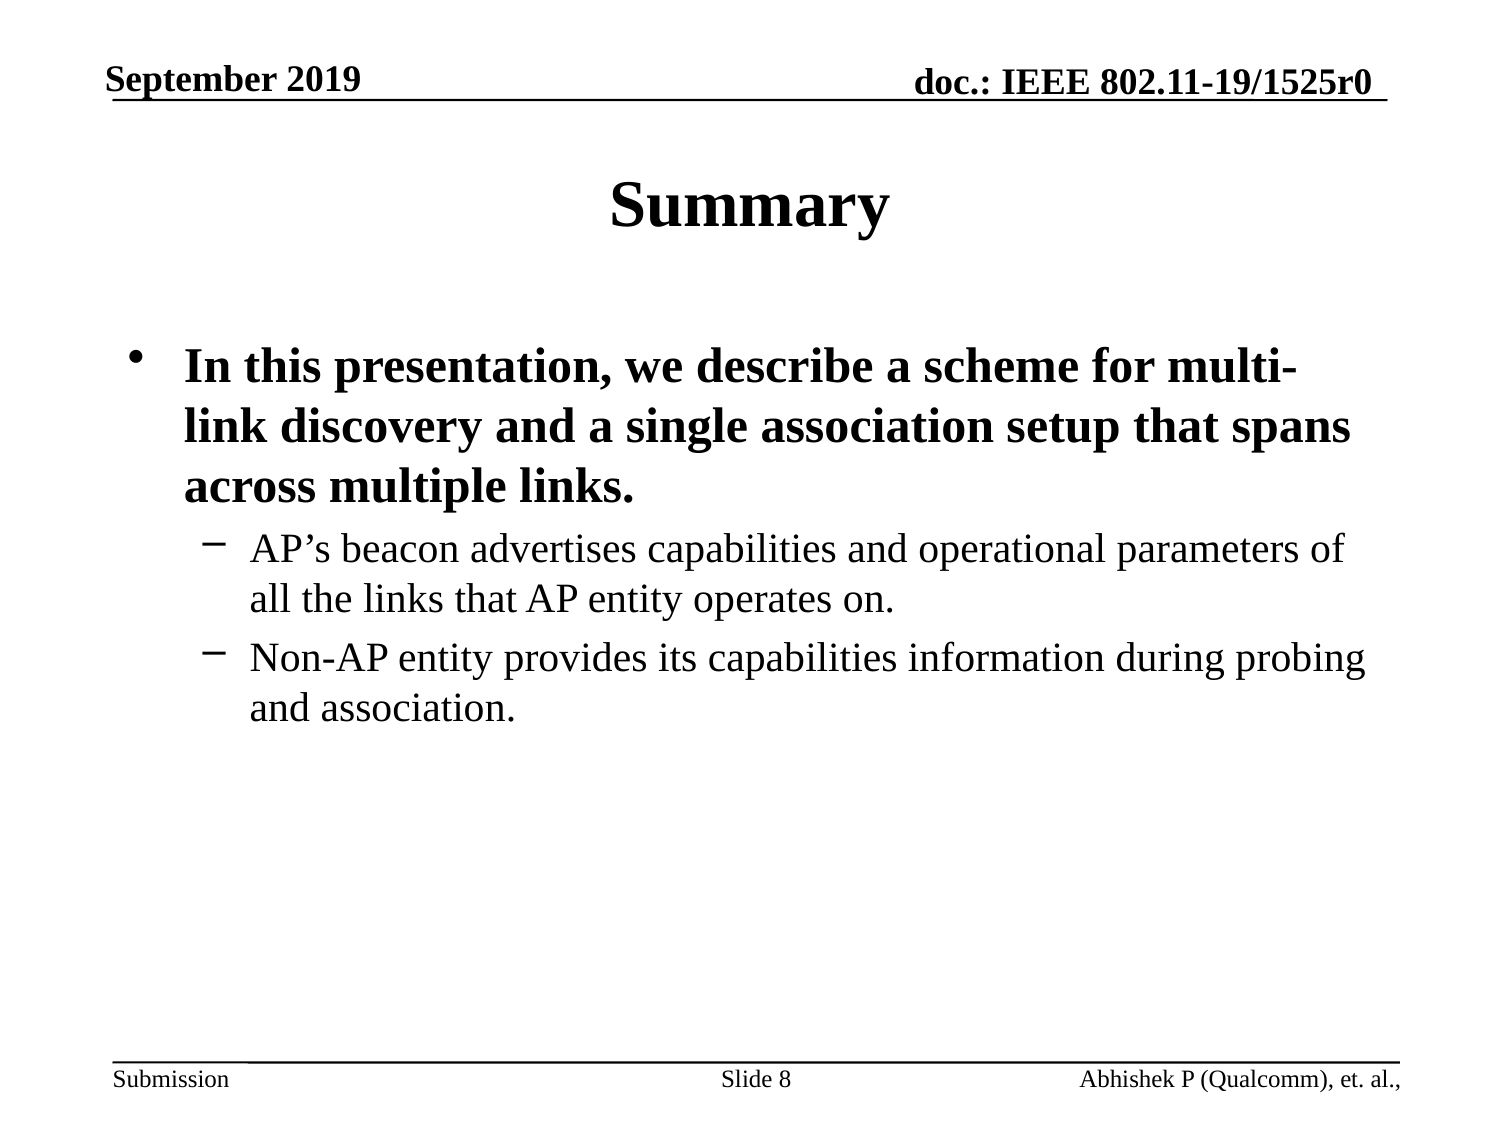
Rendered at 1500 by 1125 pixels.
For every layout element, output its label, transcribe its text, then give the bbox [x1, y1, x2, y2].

title Summary [112, 112, 1388, 288]
footer Abhishek P (Qualcomm), et. al., [949, 1061, 1402, 1093]
list In this presentation, we describe a scheme for multi-link discovery and a single association setup that spans across multiple links. AP’s beacon advertises capabilities and operational parameters of all the links that AP entity operates on. Non-AP entity provides its capabilities information during probing and association. [112, 324, 1388, 1063]
slide_number Slide 8 [712, 1061, 801, 1093]
